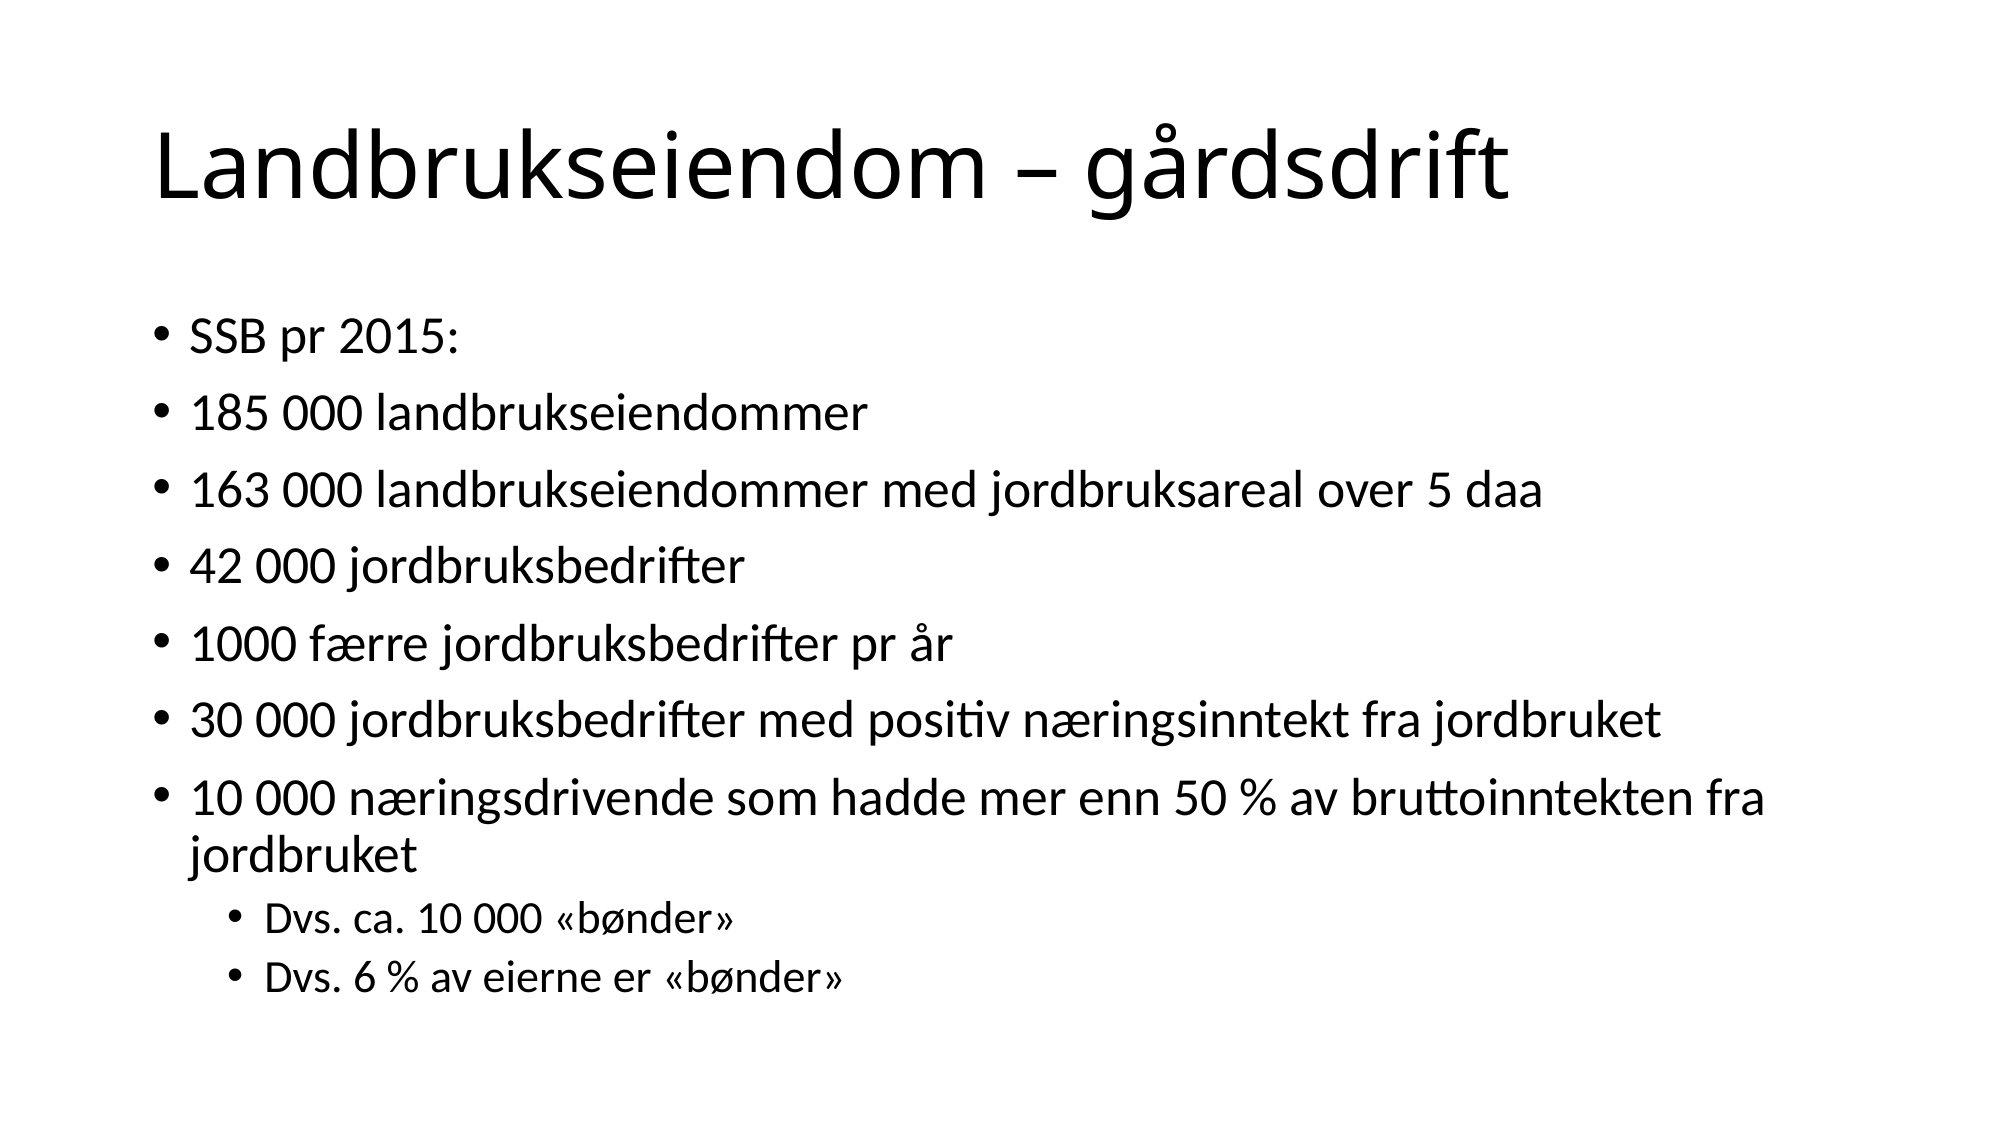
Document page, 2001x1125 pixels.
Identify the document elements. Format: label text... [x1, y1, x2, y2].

title Landbrukseiendom – gårdsdrift [137, 59, 1863, 278]
list SSB pr 2015: 185 000 landbrukseiendommer 163 000 landbrukseiendommer med jordbruksareal over 5 daa 42 000 jordbruksbedrifter 1000 færre jordbruksbedrifter pr år 30 000 jordbruksbedrifter med positiv næringsinntekt fra jordbruket 10 000 næringsdrivende som hadde mer enn 50 % av bruttoinntekten fra jordbruket Dvs. ca. 10 000 «bønder» Dvs. 6 % av eierne er «bønder» [137, 299, 1863, 1014]
